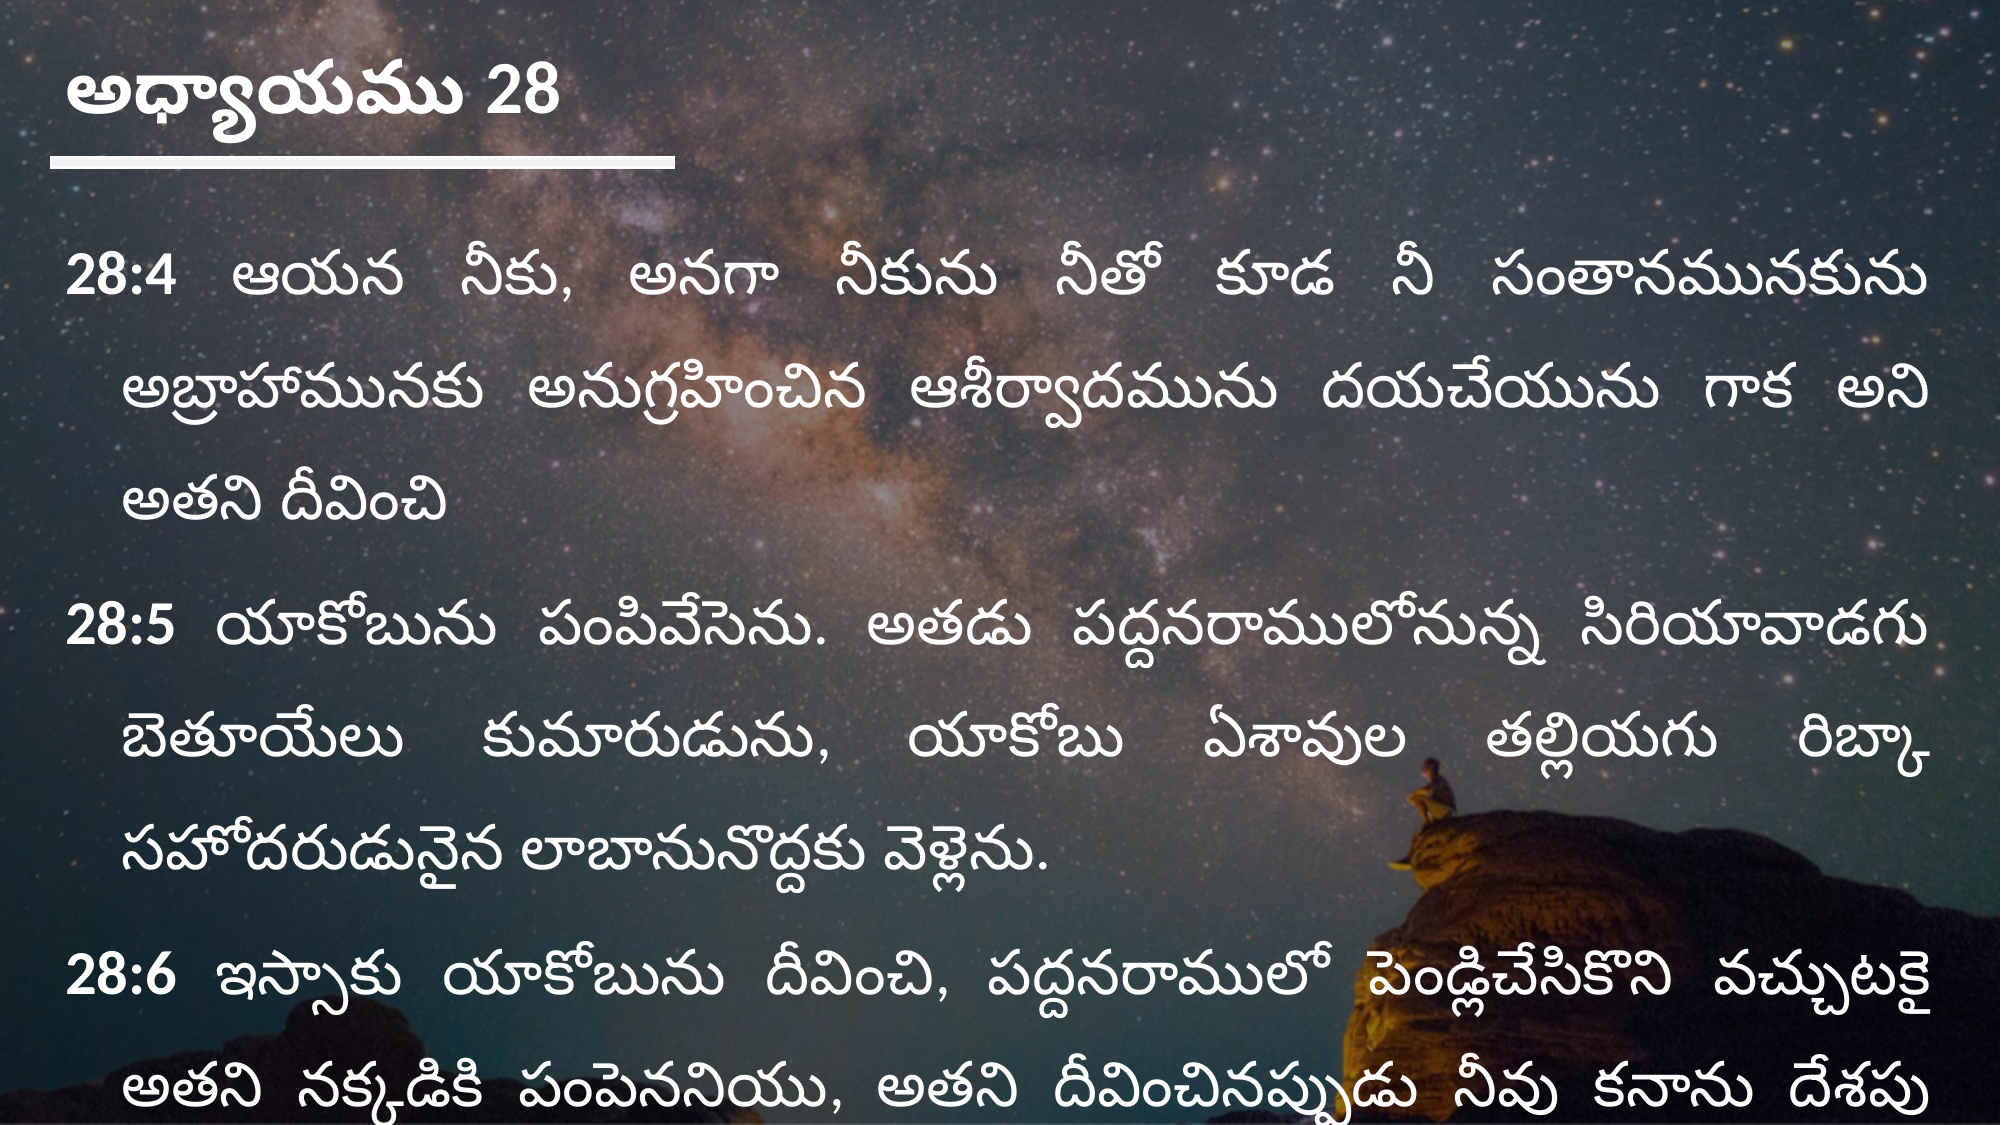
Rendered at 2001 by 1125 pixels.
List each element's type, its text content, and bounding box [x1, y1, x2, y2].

picture [0, 0, 2000, 1125]
title అధ్యాయము 28 [50, 0, 1925, 167]
list 28:4 ఆయన నీకు, అనగా నీకును నీతో కూడ నీ సంతానమునకును అబ్రాహామునకు అనుగ్రహించిన ఆశీర్వాదమును దయచేయును గాక అని అతని దీవించి 28:5 యాకోబును పంపివేసెను. అతడు పద్దనరాములోనున్న సిరియావాడగు బెతూయేలు కుమారుడును, యాకోబు ఏశావుల తల్లియగు రిబ్కా సహోదరుడునైన లాబానునొద్దకు వెళ్లెను. 28:6 ఇస్సాకు యాకోబును దీవించి, పద్దనరాములో పెండ్లిచేసికొని వచ్చుటకై అతని నక్కడికి పంపెననియు, అతని దీవించినప్పుడు నీవు కనాను దేశపు కుమార్తెలలో ఎవరిని పెండ్లి చేసికొనవద్దని అతనికి ఆజ్ఞాపించెననియు [50, 187, 1946, 1063]
